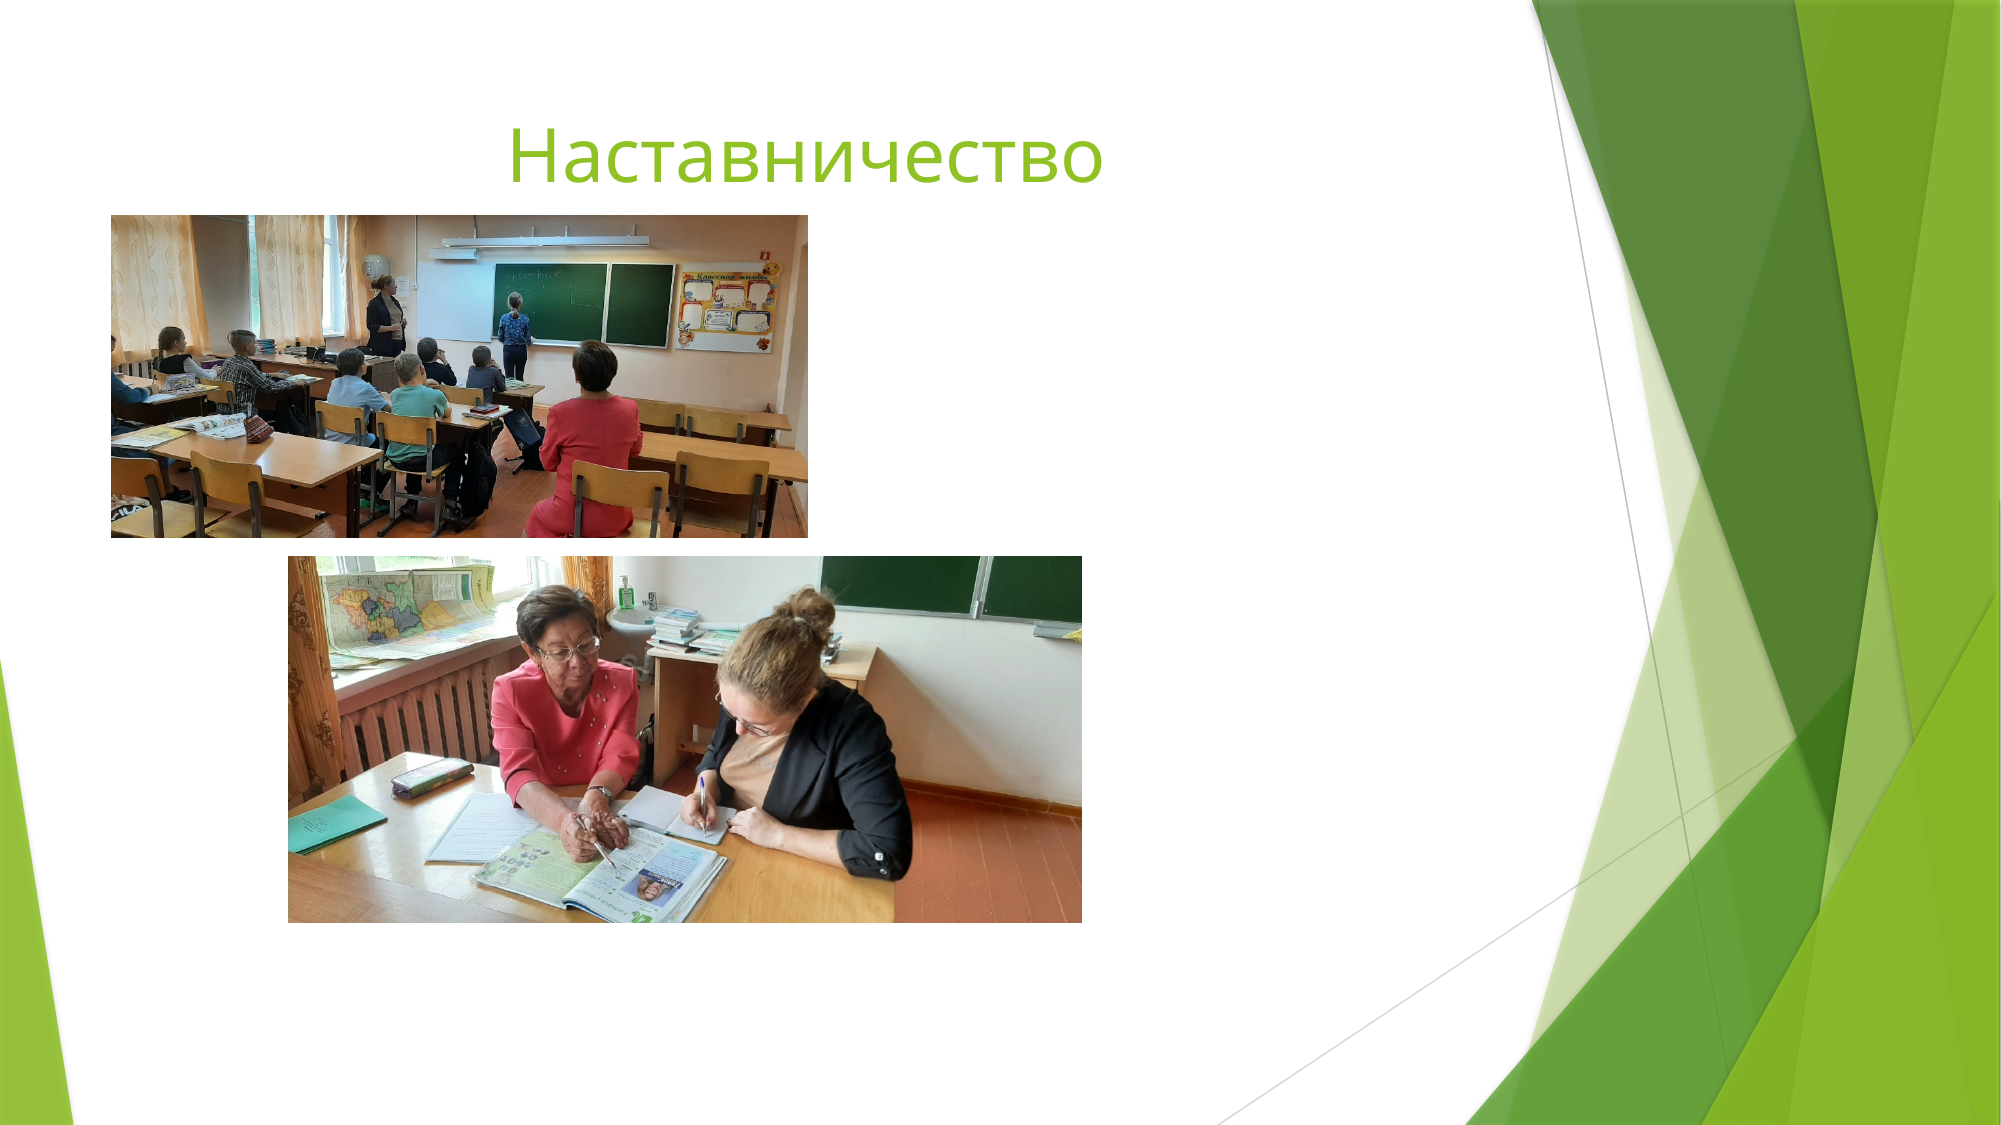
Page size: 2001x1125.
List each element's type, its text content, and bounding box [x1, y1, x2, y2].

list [110, 215, 809, 538]
title Наставничество [111, 99, 1522, 317]
picture [287, 556, 1082, 923]
